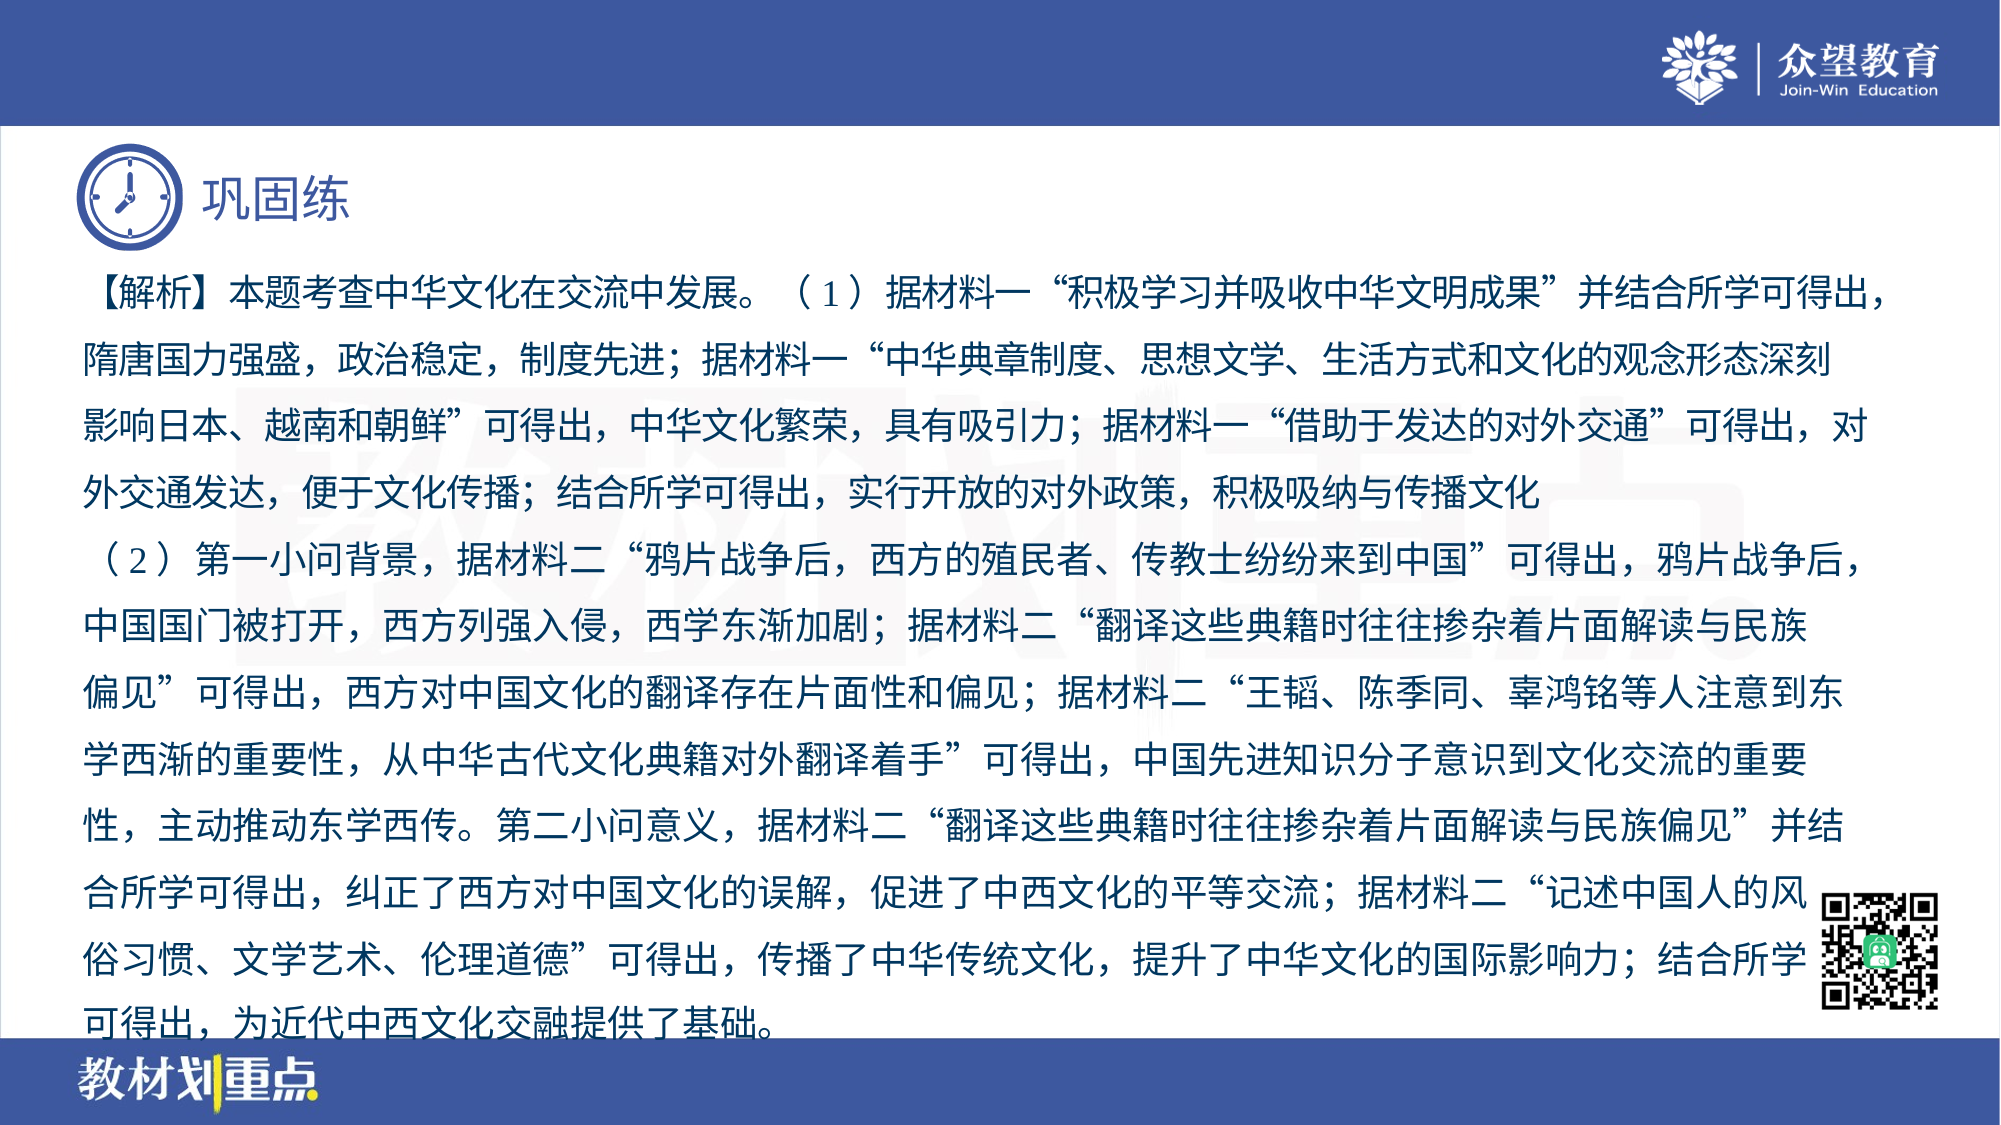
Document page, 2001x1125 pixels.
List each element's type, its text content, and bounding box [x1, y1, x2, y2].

picture [0, 0, 2000, 1125]
text_box 【解析】本题考查中华文化在交流中发展。（1）据材料一“积极学习并吸收中华文明成果”并结合所学可得出， 隋唐国力强盛，政治稳定，制度先进；据材料一“中华典章制度、思想文学、生活方式和文化的观念形态深刻 影响日本、越南和朝鲜”可得出，中华文化繁荣，具有吸引力；据材料一“借助于发达的对外交通”可得出，对 外交通发达，便于文化传播；结合所学可得出，实行开放的对外政策，积极吸纳与传播文化 （2）第一小问背景，据材料二“鸦片战争后，西方的殖民者、传教士纷纷来到中国”可得出，鸦片战争后， 中国国门被打开，西方列强入侵，西学东渐加剧；据材料二“翻译这些典籍时往往掺杂着片面解读与民族 偏见”可得出，西方对中国文化的翻译存在片面性和偏见；据材料二“王韬、陈季同、辜鸿铭等人注意到东 学西渐的重要性，从中华古代文化典籍对外翻译着手”可得出，中国先进知识分子意识到文化交流的重要 性，主动推动东学西传。第二小问意义，据材料二“翻译这些典籍时往往掺杂着片面解读与民族偏见”并结 合所学可得出，纠正了西方对中国文化的误解，促进了中西文化的平等交流；据材料二“记述中国人的风 俗习惯、文学艺术、伦理道德”可得出，传播了中华传统文化，提升了中华文化的国际影响力；结合所学 可得出，为近代中西文化交融提供了基础。 [82, 247, 1817, 1039]
